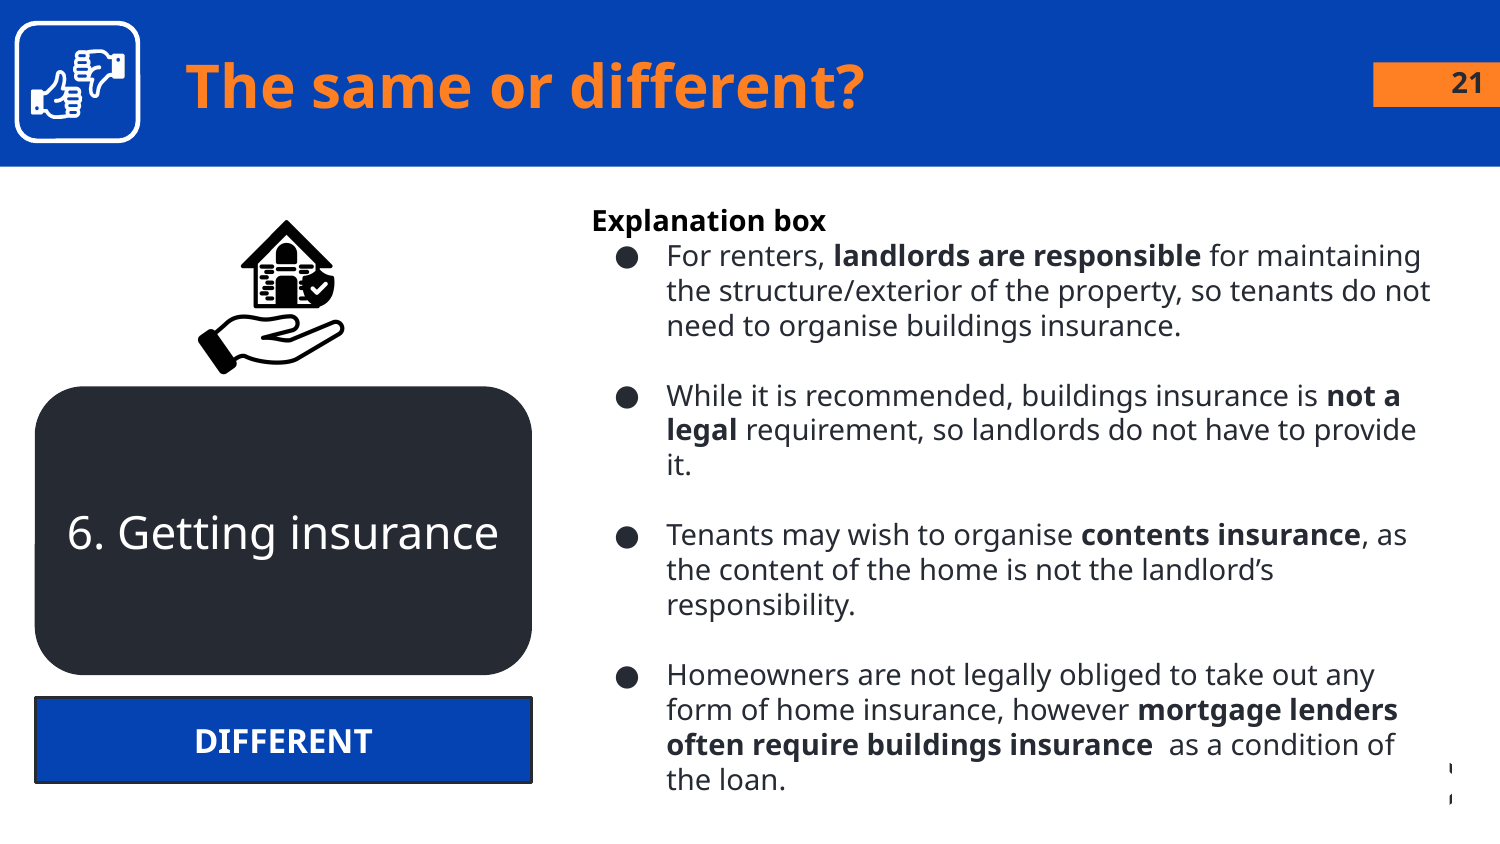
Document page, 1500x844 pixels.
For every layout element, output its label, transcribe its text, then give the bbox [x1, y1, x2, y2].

title The same or different? [170, 42, 1500, 127]
text_box DIFFERENT [35, 697, 532, 783]
picture [145, 171, 396, 423]
text_box Explanation box For renters, landlords are responsible for maintaining the structure/exterior of the property, so tenants do not need to organise buildings insurance. While it is recommended, buildings insurance is not a legal requirement, so landlords do not have to provide it. Tenants may wish to organise contents insurance, as the content of the home is not the landlord’s responsibility. Homeowners are not legally obliged to take out any form of home insurance, however mortgage lenders often require buildings insurance as a condition of the loan. [576, 186, 1450, 812]
text_box 6. Getting insurance [35, 387, 532, 675]
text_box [0, 0, 156, 170]
